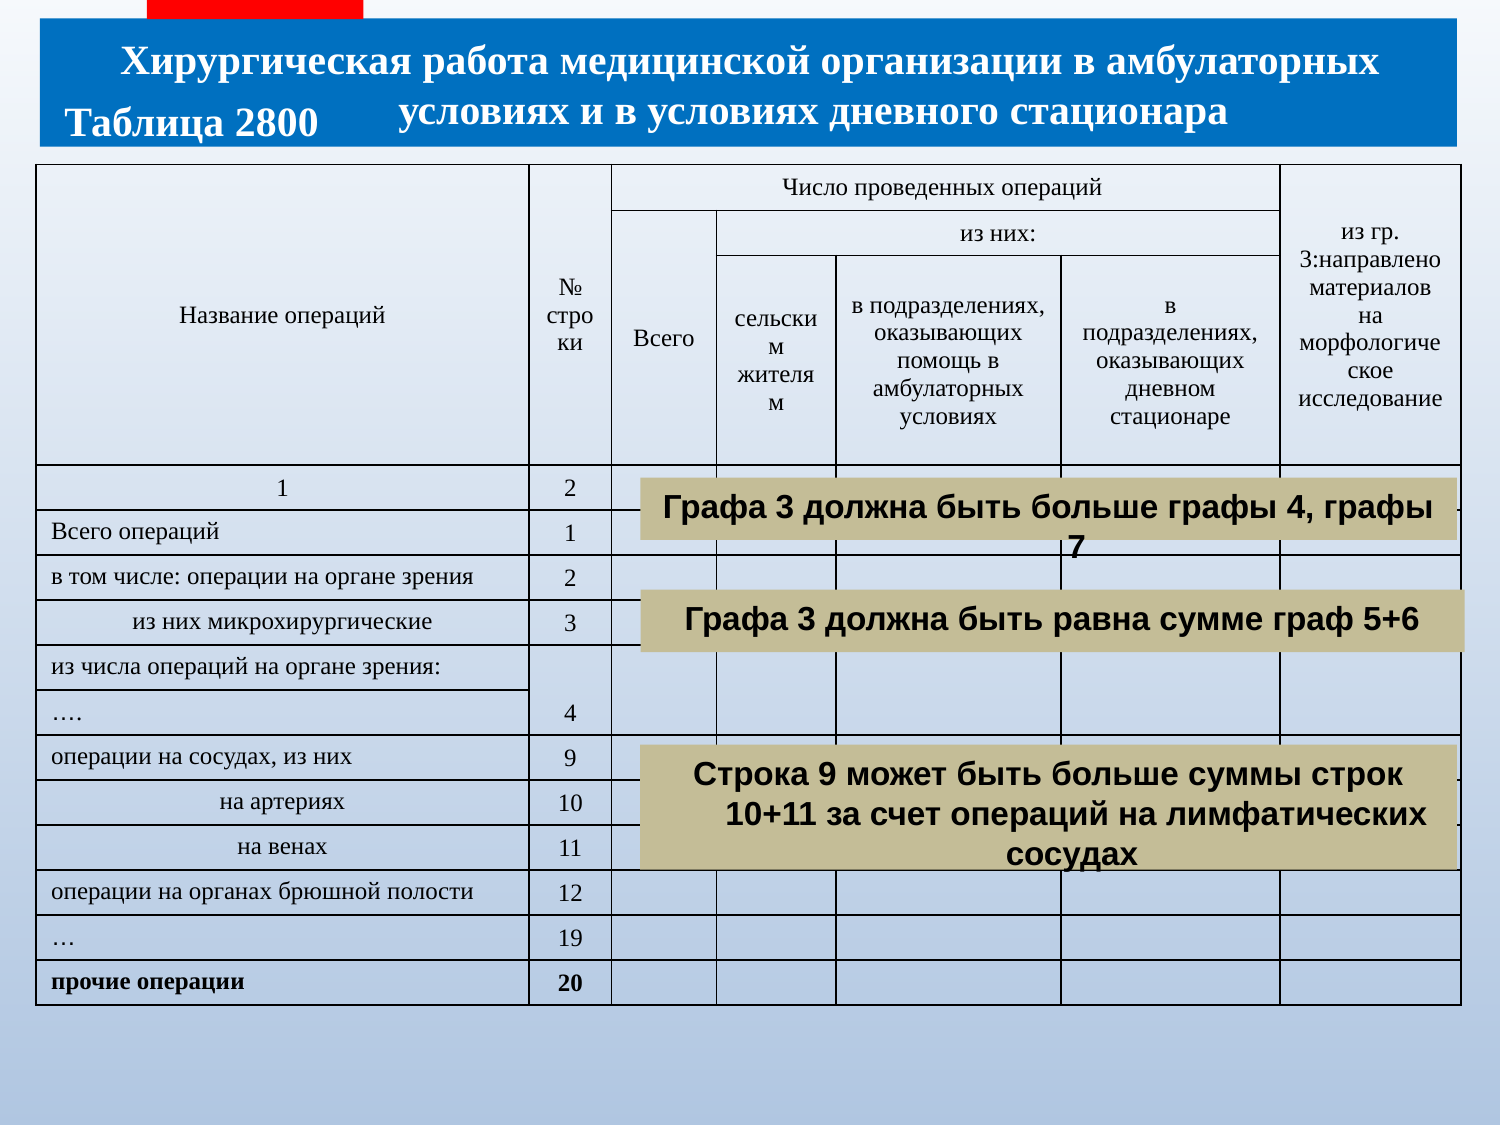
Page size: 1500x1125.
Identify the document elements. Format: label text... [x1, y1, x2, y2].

table_cell [837, 736, 1060, 744]
table_cell [1281, 653, 1460, 734]
table_header Число проведенных операций [612, 165, 1279, 210]
table_cell [717, 736, 835, 744]
table_cell 2 [530, 556, 611, 599]
table_cell 9 [530, 736, 611, 779]
text_box Таблица 2800 [40, 94, 353, 145]
table_cell на артериях [37, 781, 528, 824]
table_cell в подразделениях, оказывающих дневном стационаре [1062, 256, 1279, 464]
table_cell [1062, 961, 1279, 1004]
table_cell сельским жителям [717, 256, 835, 464]
text_box Строка 9 может быть больше суммы строк 10+11 за счет операций на лимфатических сосудах [640, 744, 1457, 870]
text_box Графа 3 должна быть больше графы 4, графы 7 [640, 477, 1457, 540]
table_cell 20 [530, 961, 611, 1004]
table_cell 4 [530, 646, 611, 734]
table_cell Всего операций [37, 511, 528, 554]
table_cell [612, 646, 716, 734]
table_cell [1281, 511, 1460, 554]
table_cell из них микрохирургические [37, 601, 528, 644]
table_cell [837, 916, 1060, 959]
table_cell операции на органах брюшной полости [37, 871, 528, 914]
table_cell в подразделениях, оказывающих помощь в амбулаторных условиях [837, 256, 1060, 464]
table_cell [1281, 871, 1460, 914]
table_cell [612, 826, 640, 869]
table_cell [717, 653, 835, 734]
table_cell прочие операции [37, 961, 528, 1004]
table_cell 11 [530, 826, 611, 869]
table_cell 1 [530, 511, 611, 554]
table_cell из числа операций на органе зрения: [37, 646, 528, 689]
table_cell [1281, 916, 1460, 959]
table_cell 6 [1062, 466, 1279, 477]
table_cell [717, 961, 835, 1004]
table_cell [1062, 916, 1279, 959]
table_cell [612, 556, 716, 599]
table_cell [717, 540, 835, 554]
table_cell [612, 511, 716, 554]
table_cell [837, 540, 1060, 554]
table_cell [1062, 540, 1279, 554]
table_cell [1062, 556, 1279, 589]
table_cell [1281, 736, 1460, 779]
text_box [145, 0, 365, 21]
table_cell Всего [612, 211, 716, 464]
table_cell на венах [37, 826, 528, 869]
table_cell из них: [717, 211, 1279, 255]
table_cell [837, 871, 1060, 914]
table_cell 7 [1281, 466, 1460, 509]
table_cell [612, 916, 716, 959]
table_cell [612, 871, 716, 914]
table_cell 5 [837, 466, 1060, 477]
table_cell [612, 961, 716, 1004]
table_cell [612, 736, 716, 779]
table_header № строки [530, 165, 611, 464]
table_cell [1062, 871, 1279, 914]
table_header из гр. 3:направлено материалов на морфологическое исследование [1281, 165, 1460, 464]
text_box [38, 16, 1459, 149]
table_cell [837, 556, 1060, 589]
table_cell [717, 871, 835, 914]
table_cell [717, 916, 835, 959]
table_cell … [37, 916, 528, 959]
table_cell [1281, 961, 1460, 1004]
table_cell 19 [530, 916, 611, 959]
table_cell [612, 781, 640, 824]
table_cell 12 [530, 871, 611, 914]
table_cell [1062, 653, 1279, 734]
table_cell [1062, 736, 1279, 744]
table_cell …. [37, 691, 528, 734]
table_cell [837, 653, 1060, 734]
table_header Название операций [37, 165, 528, 464]
table_cell [612, 601, 640, 644]
table_cell 2 [530, 466, 611, 509]
table_cell операции на сосудах, из них [37, 736, 528, 779]
table_cell [837, 961, 1060, 1004]
table_cell 4 [717, 466, 835, 477]
text_box Графа 3 должна быть равна сумме граф 5+6 [640, 589, 1465, 653]
text_box Хирургическая работа медицинской организации в амбулаторных условиях и в условиях дневного стационара [87, 32, 1413, 133]
table_cell 3 [530, 601, 611, 644]
table_cell [717, 556, 835, 589]
table_cell 10 [530, 781, 611, 824]
table_cell [1281, 556, 1460, 589]
table_cell 1 [37, 466, 528, 509]
table_cell в том числе: операции на органе зрения [37, 556, 528, 599]
table_cell 3 [612, 466, 716, 509]
